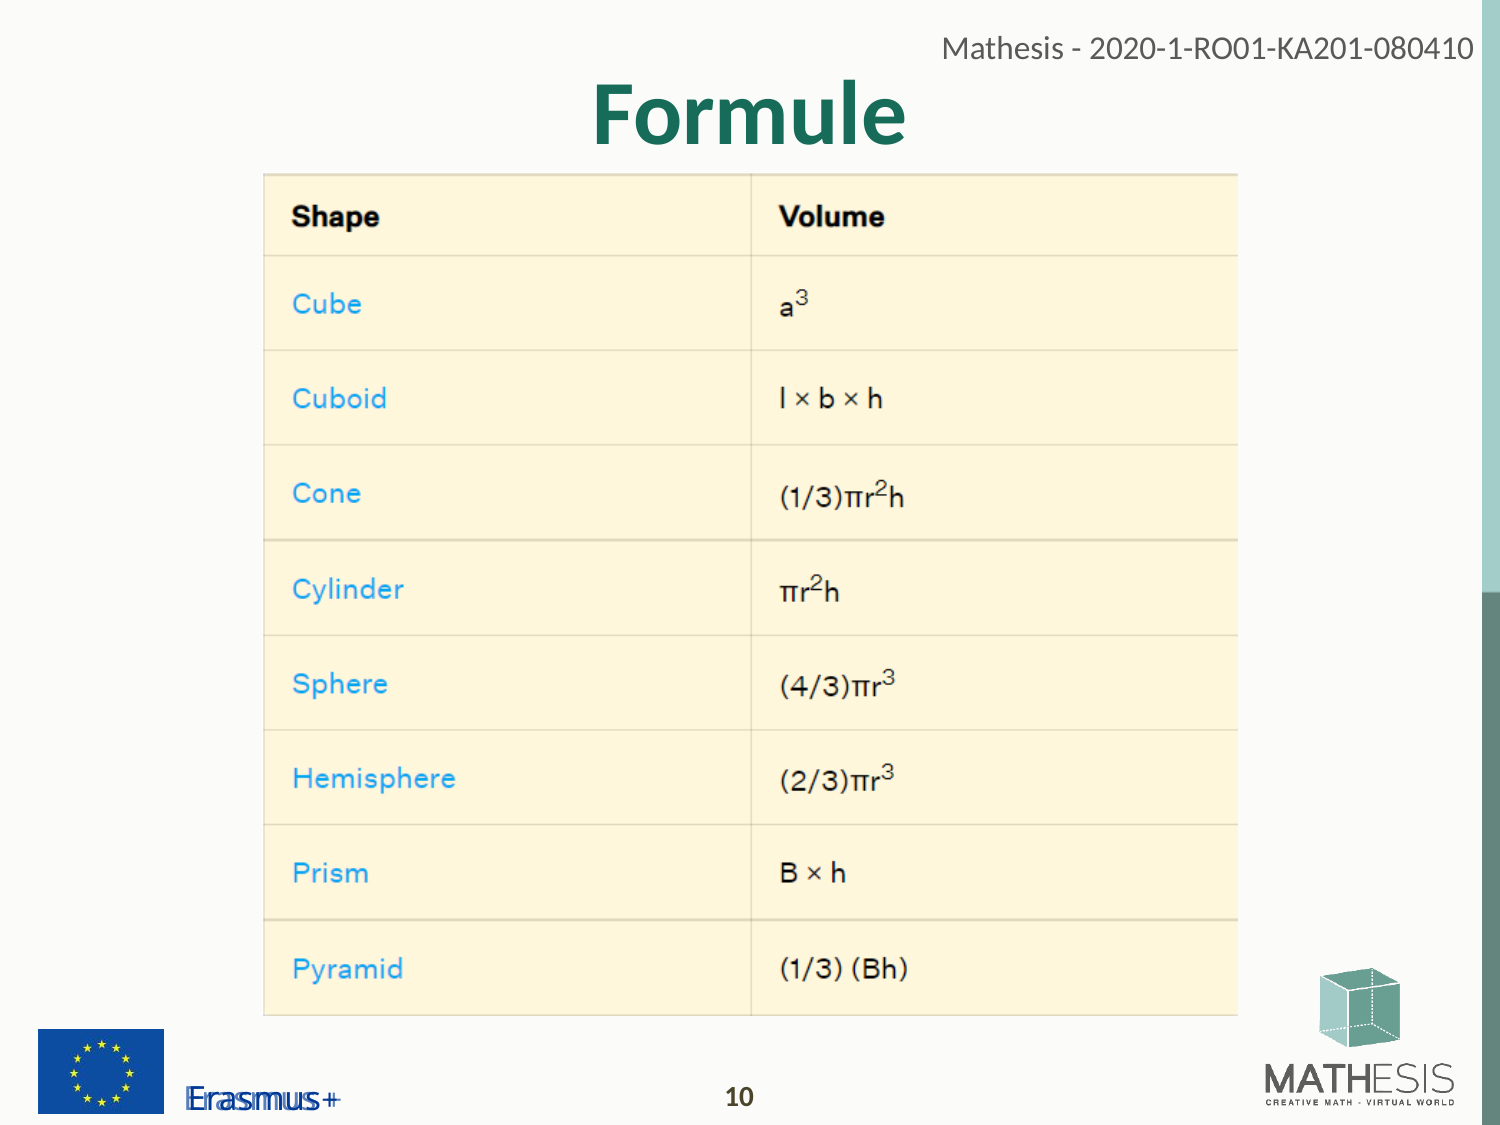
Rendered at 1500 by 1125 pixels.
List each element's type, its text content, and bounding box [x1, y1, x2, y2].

picture [38, 1029, 164, 1114]
title Formule [75, 45, 1425, 233]
picture [262, 172, 1238, 1017]
